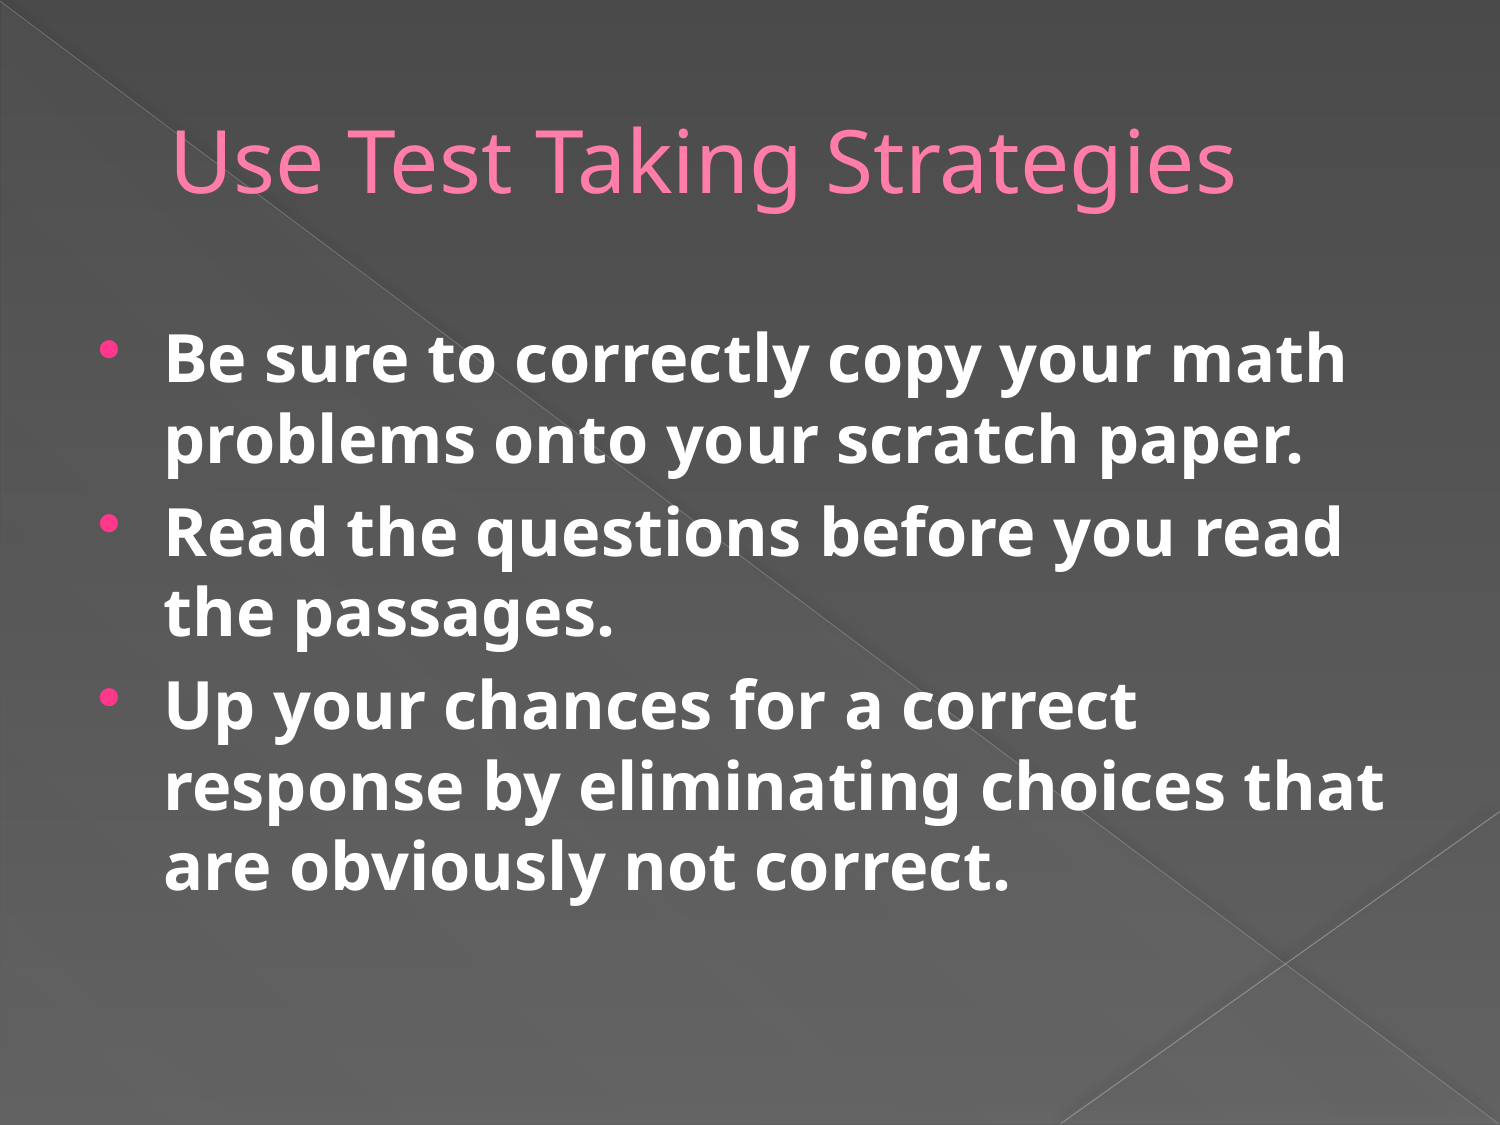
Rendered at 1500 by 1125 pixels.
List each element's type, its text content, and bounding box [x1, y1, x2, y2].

list Be sure to correctly copy your math problems onto your scratch paper. Read the questions before you read the passages. Up your chances for a correct response by eliminating choices that are obviously not correct. [75, 308, 1425, 1059]
title Use Test Taking Strategies [75, 43, 1425, 274]
